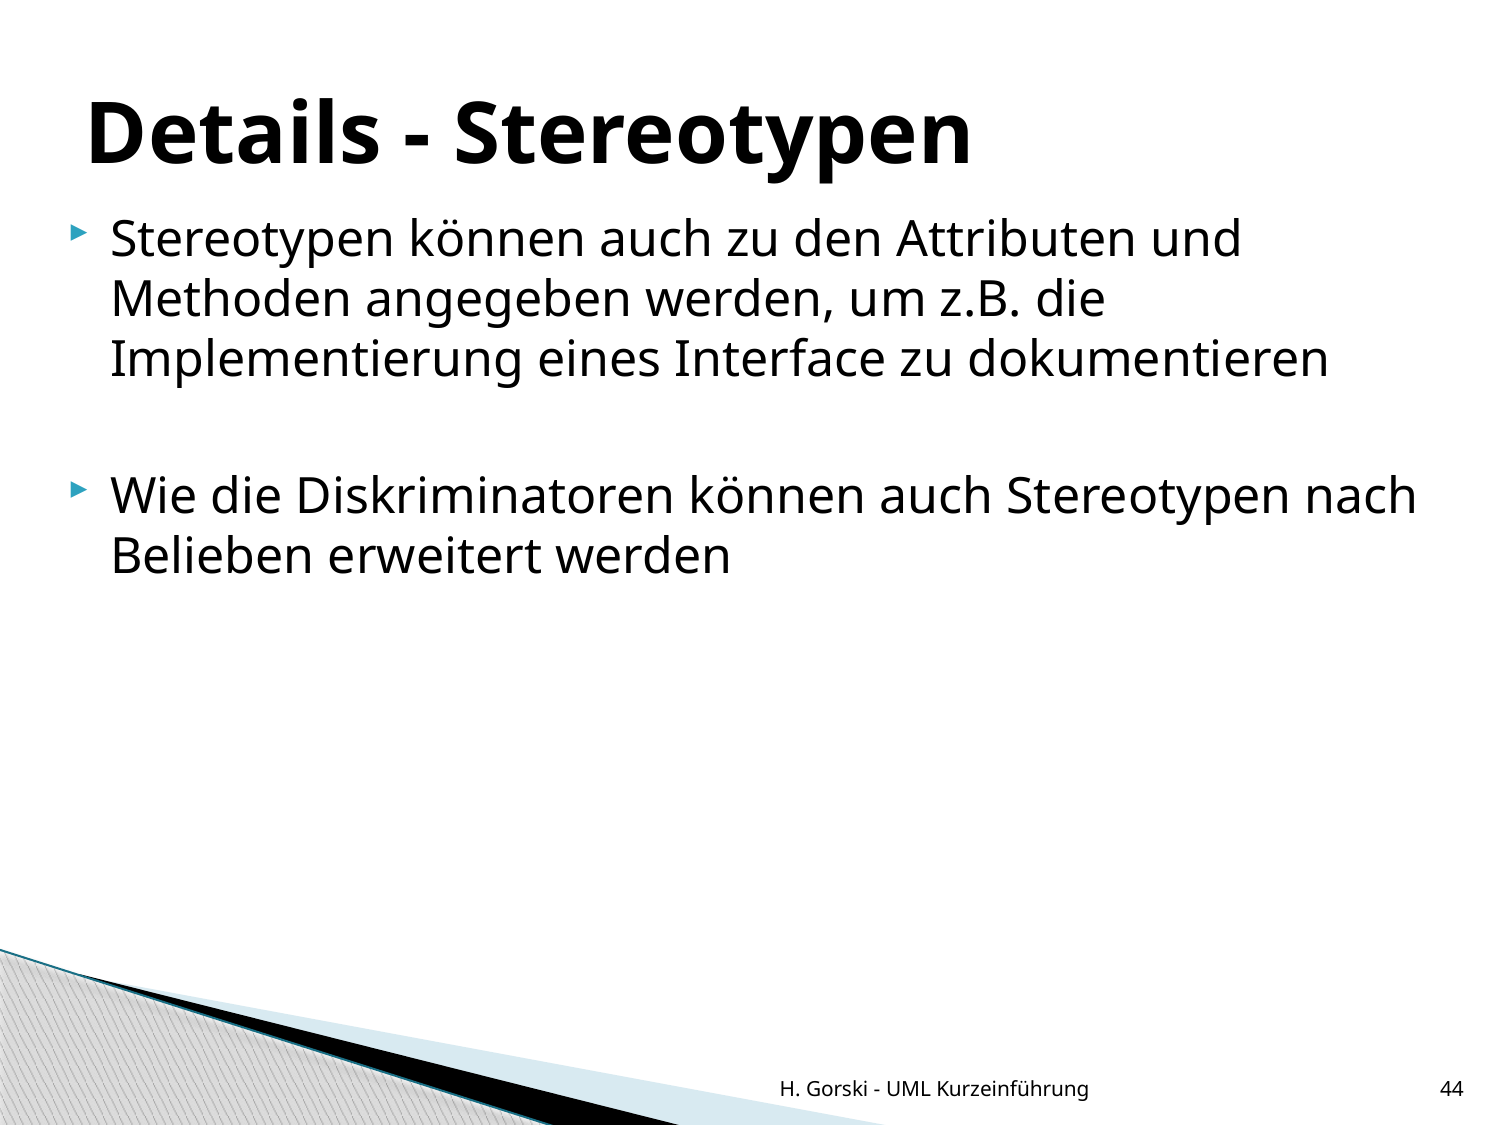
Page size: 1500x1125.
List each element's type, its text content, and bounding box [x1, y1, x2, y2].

slide_number 44 [1418, 1051, 1479, 1112]
footer H. Gorski - UML Kurzeinführung [718, 1051, 1105, 1112]
title Details - Stereotypen [70, 35, 1421, 199]
list Stereotypen können auch zu den Attributen und Methoden angegeben werden, um z.B. die Implementierung eines Interface zu dokumentieren Wie die Diskriminatoren können auch Stereotypen nach Belieben erweitert werden [35, 199, 1454, 1032]
